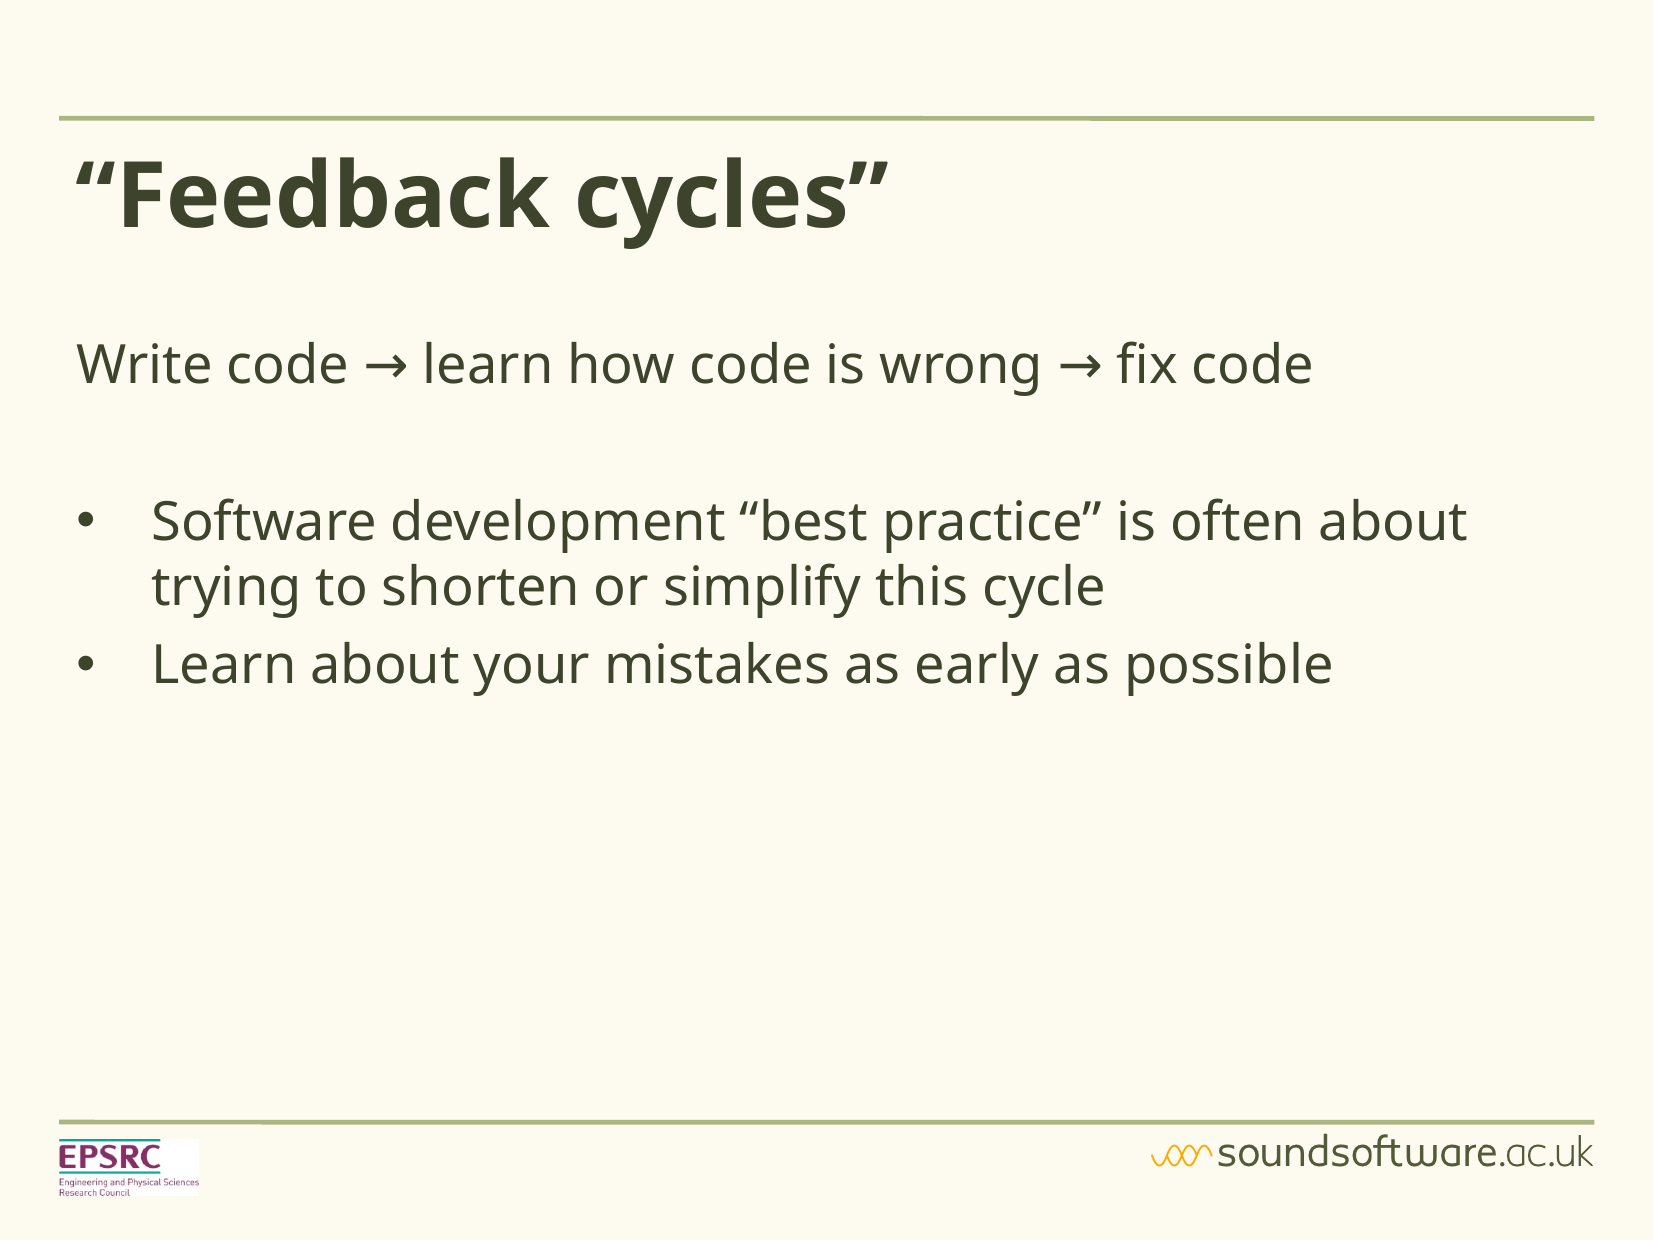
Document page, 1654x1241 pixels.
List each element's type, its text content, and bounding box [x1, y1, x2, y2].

list Write code → learn how code is wrong → fix code Software development “best practice” is often about trying to shorten or simplify this cycle Learn about your mistakes as early as possible [59, 321, 1592, 1138]
picture [1151, 1133, 1593, 1167]
picture [59, 1139, 199, 1196]
title “Feedback cycles” [59, 118, 1592, 264]
